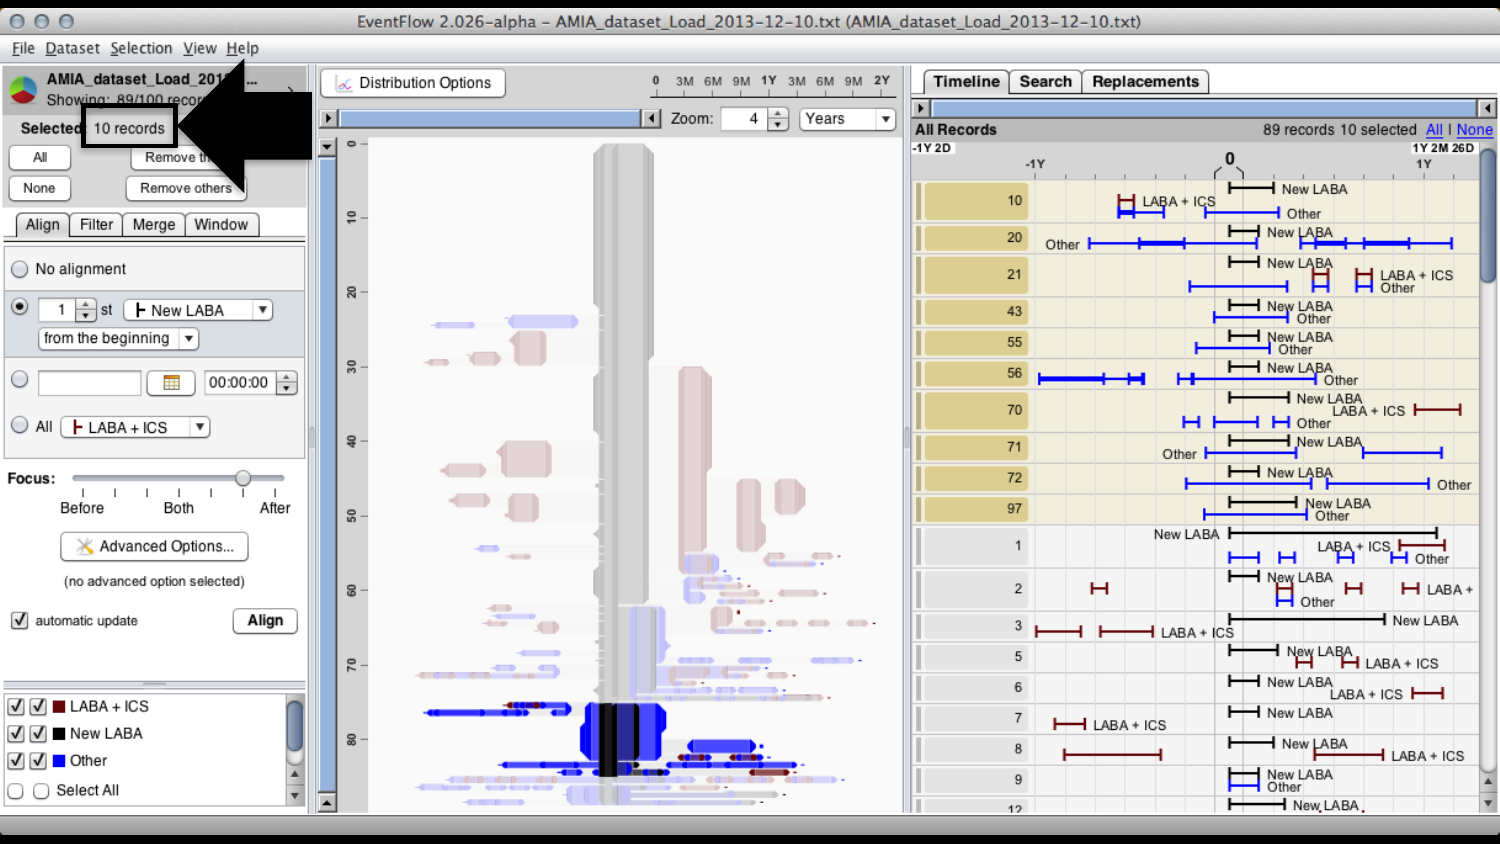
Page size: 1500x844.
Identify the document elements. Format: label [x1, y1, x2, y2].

picture [0, 8, 1500, 836]
text_box [81, 58, 313, 194]
